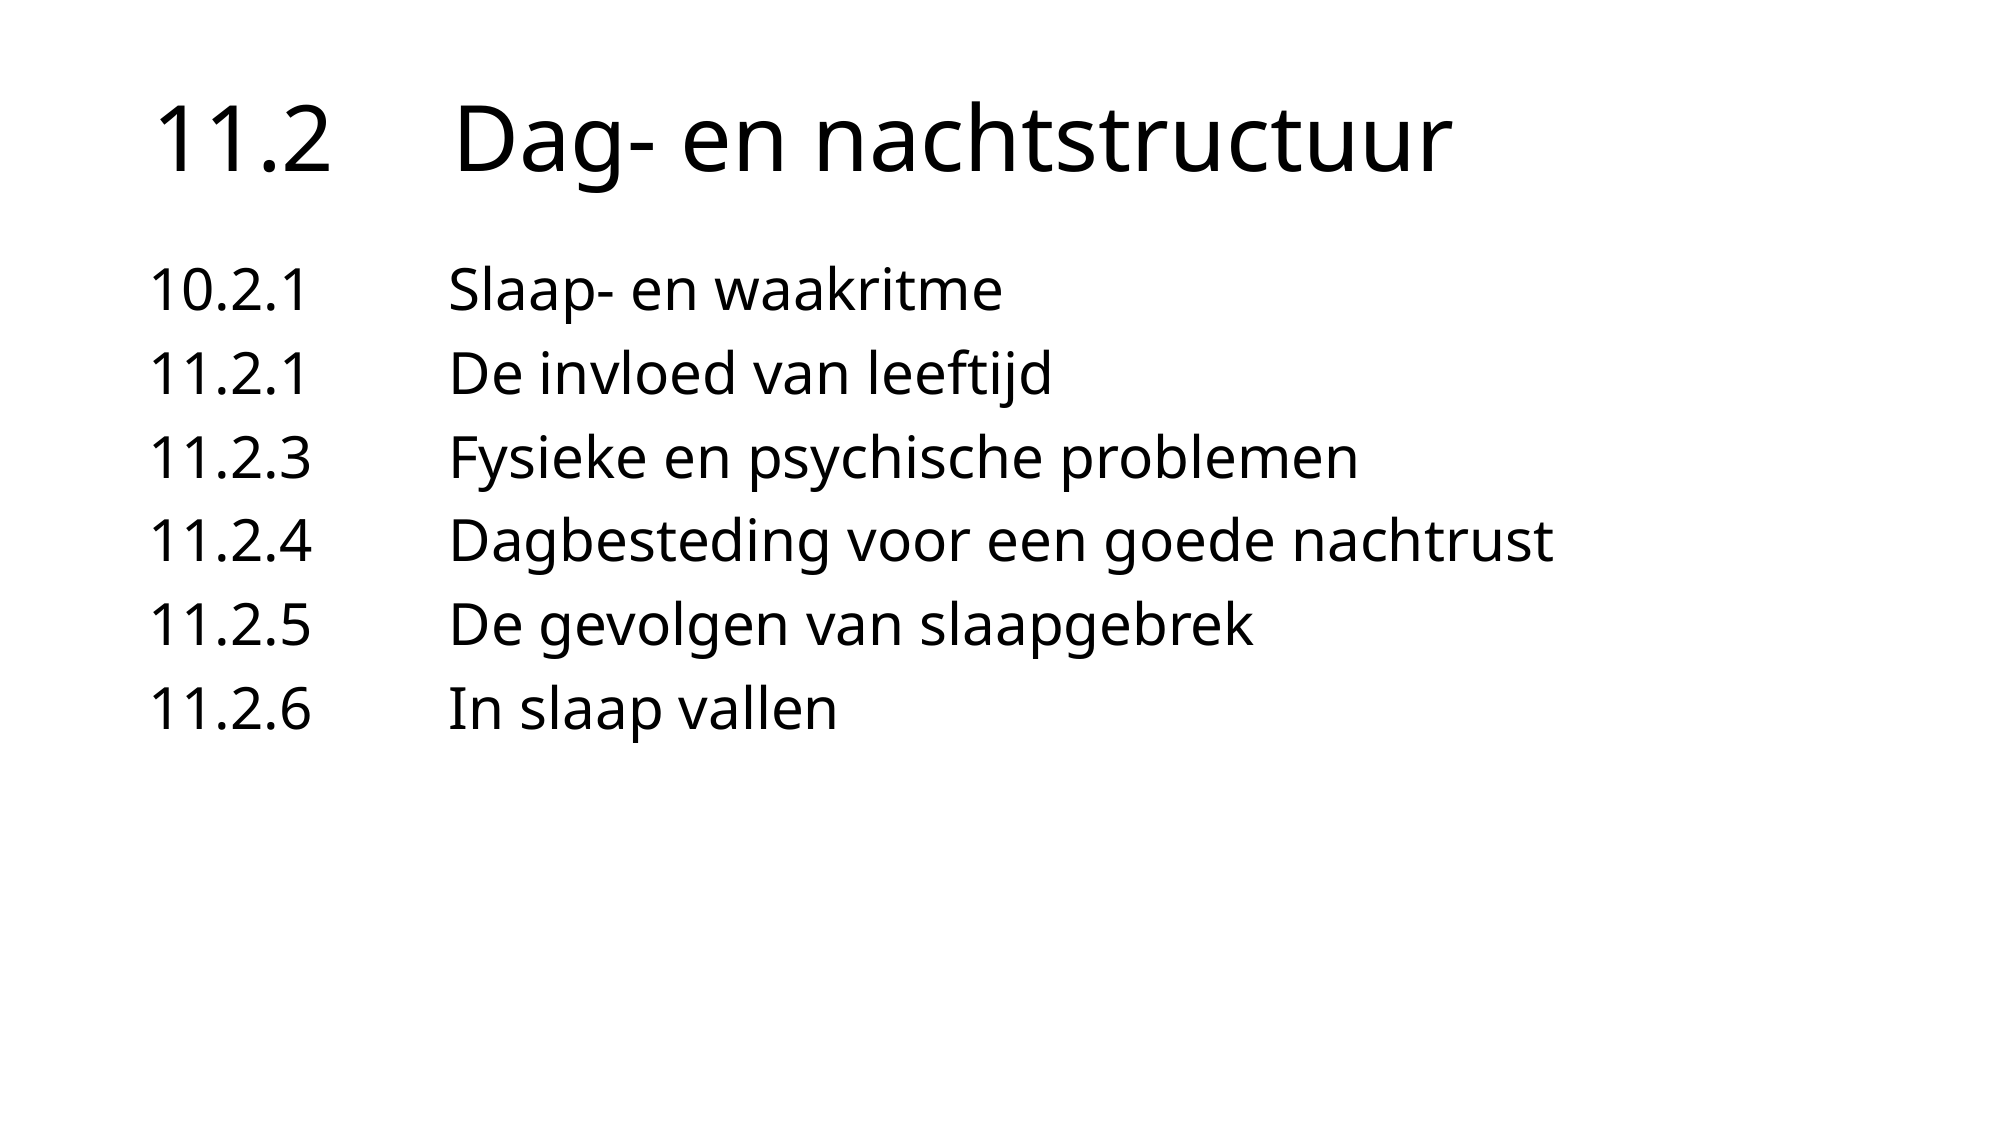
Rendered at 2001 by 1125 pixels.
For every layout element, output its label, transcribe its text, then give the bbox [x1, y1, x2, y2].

title 11.2 Dag- en nachtstructuur [137, 32, 1863, 250]
list 10.2.1 Slaap- en waakritme 11.2.1 De invloed van leeftijd 11.2.3 Fysieke en psychische problemen 11.2.4 Dagbesteding voor een goede nachtrust 11.2.5 De gevolgen van slaapgebrek 11.2.6 In slaap vallen [133, 252, 1859, 967]
